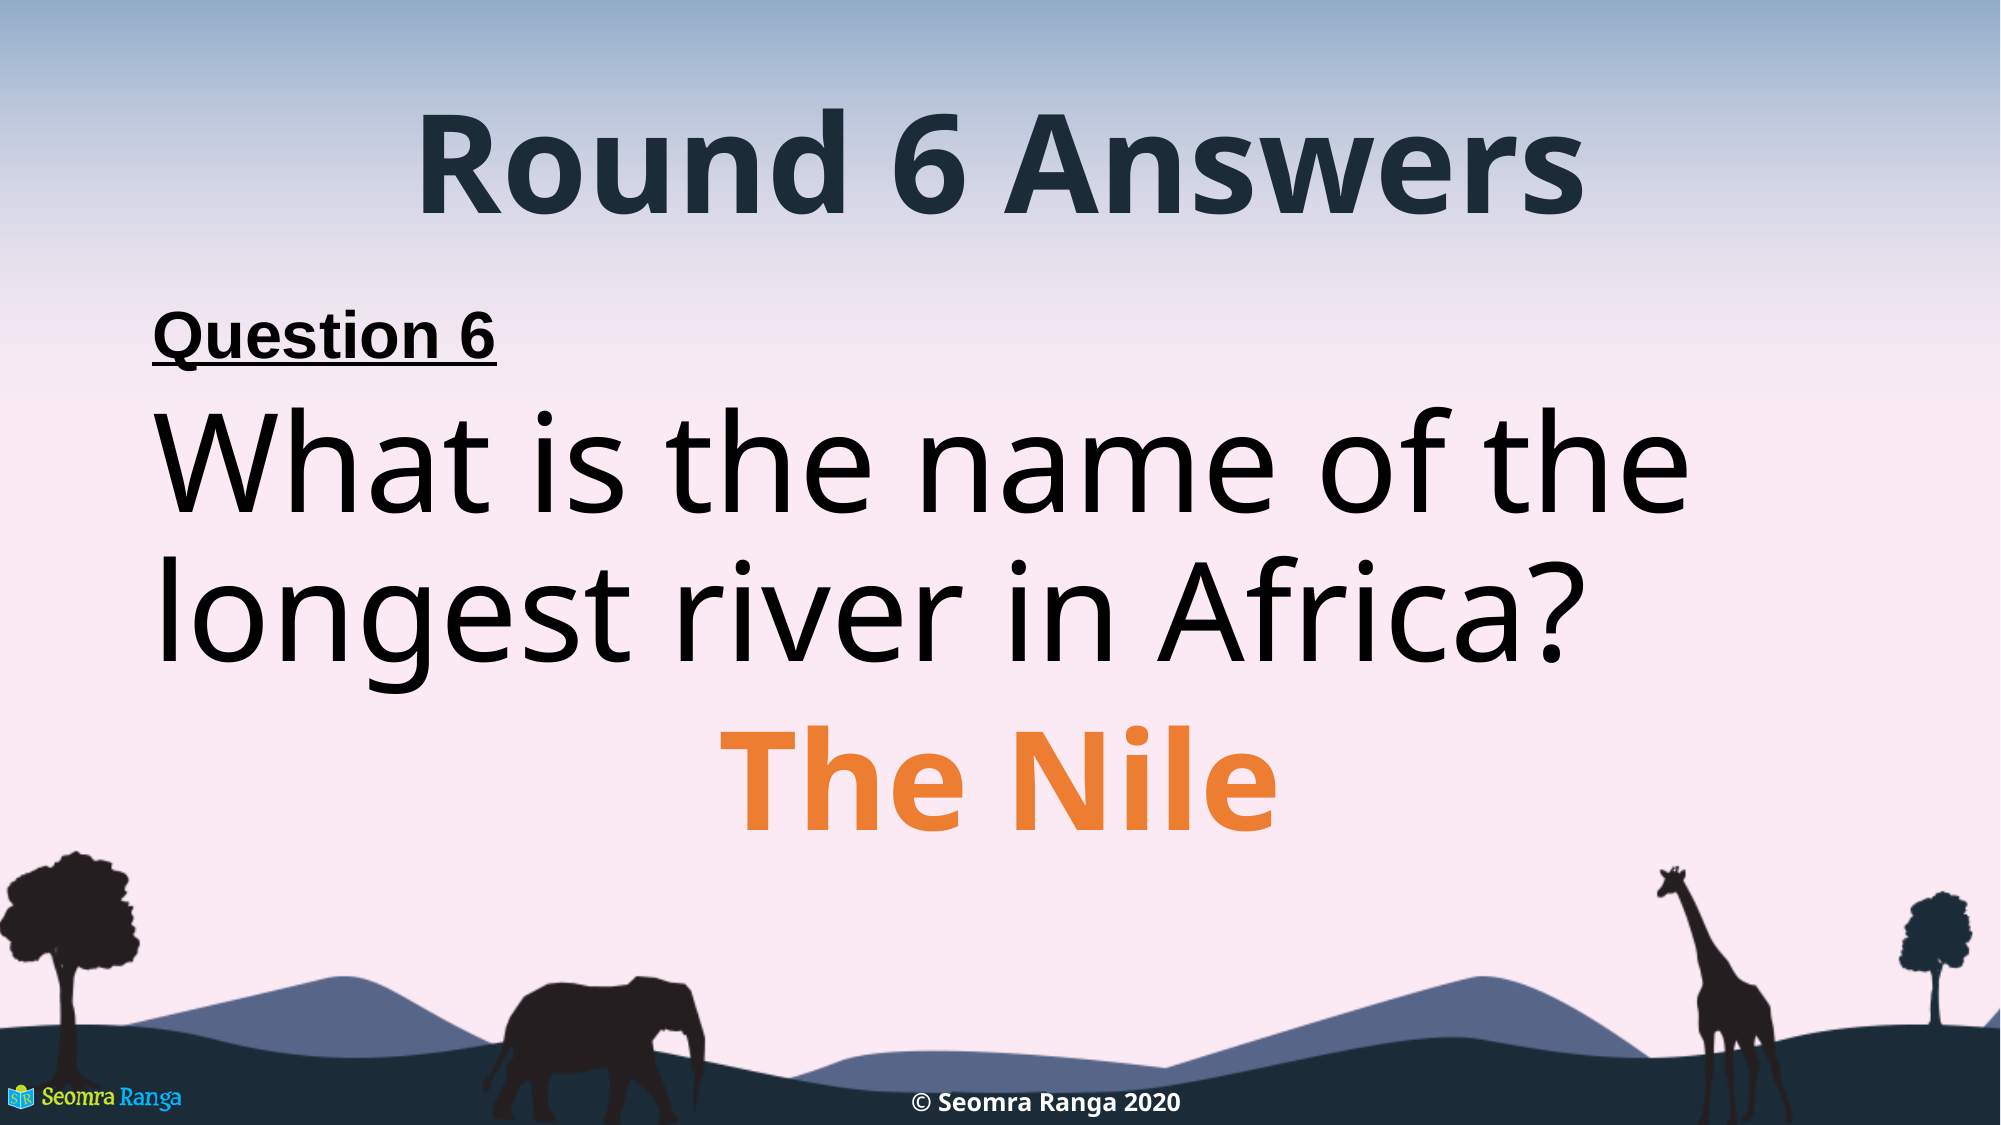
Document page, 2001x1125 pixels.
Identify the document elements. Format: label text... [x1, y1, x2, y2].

text_box © Seomra Ranga 2020 www.seomraranga.com [762, 1079, 1330, 1125]
list Question 6 What is the name of the longest river in Africa? The Nile [137, 293, 1863, 1014]
title Round 6 Answers [137, 59, 1863, 278]
picture [0, 0, 2001, 1125]
